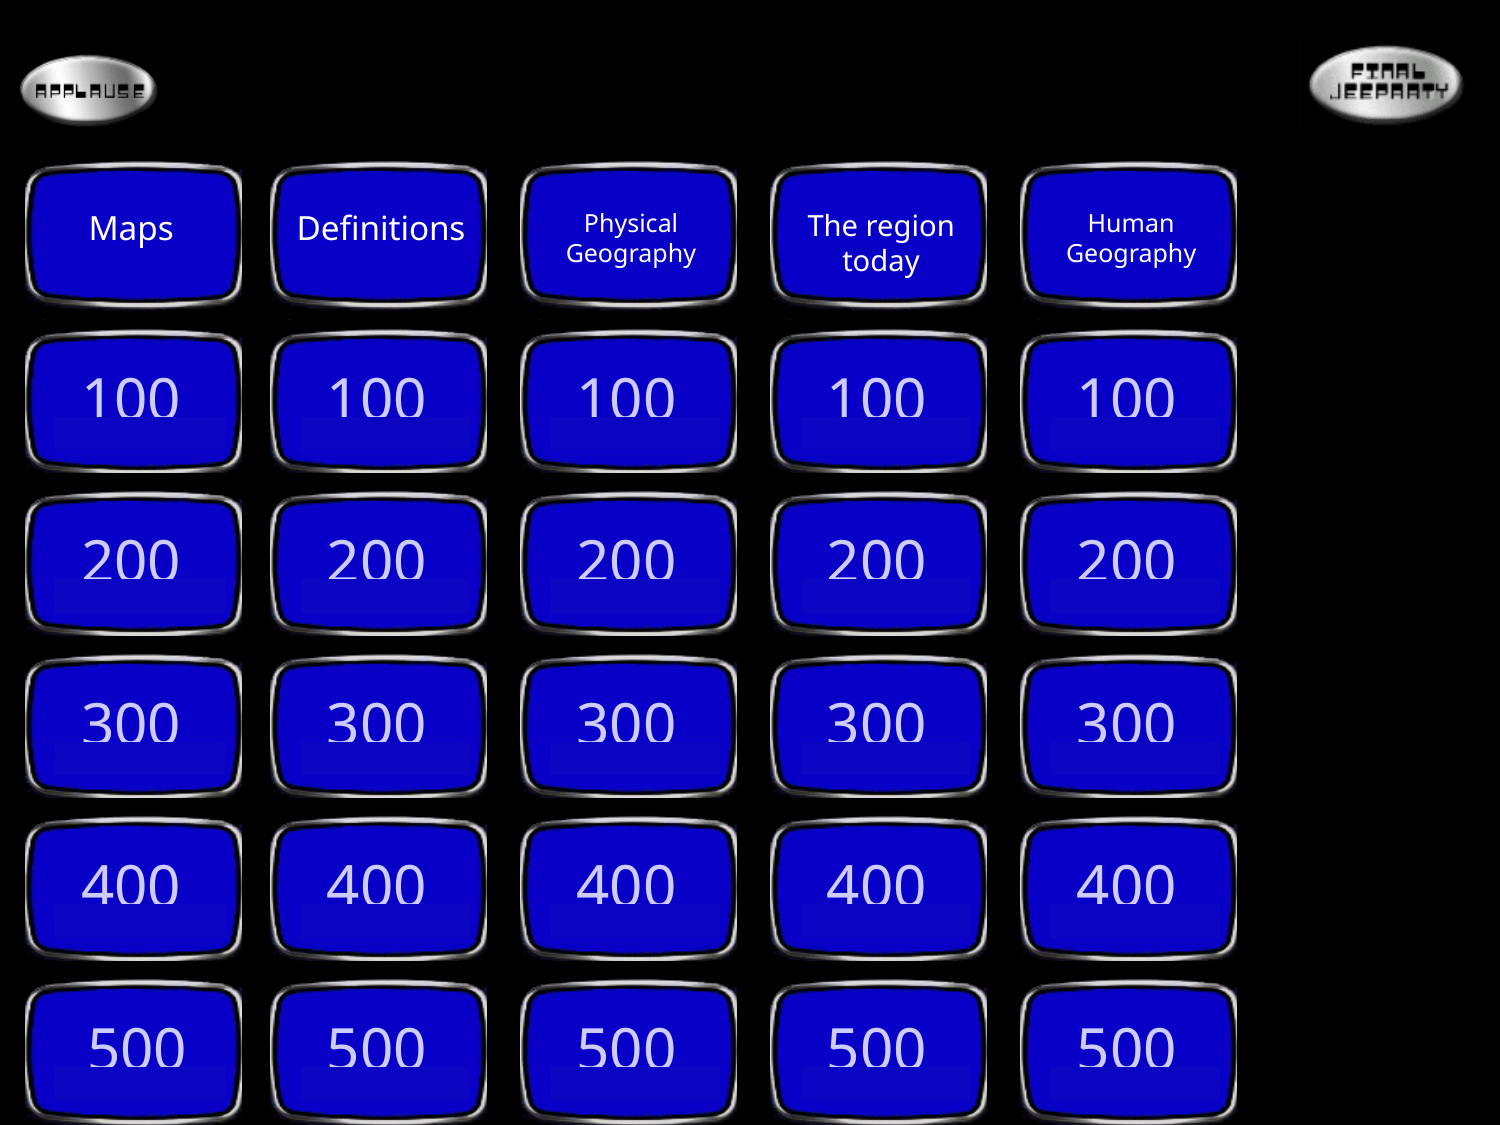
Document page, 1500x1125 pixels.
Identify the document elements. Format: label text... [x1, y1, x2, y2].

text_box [1299, 37, 1466, 127]
picture [269, 149, 488, 1125]
text_box Maps [12, 199, 19, 255]
picture [1019, 149, 1238, 1125]
text_box Maps [246, 199, 250, 255]
text_box Physical Geography [741, 199, 750, 275]
text_box The region today [991, 199, 1000, 285]
text_box Human Geography [1241, 199, 1250, 275]
picture [520, 149, 738, 1125]
picture [769, 149, 988, 1125]
picture [24, 149, 243, 1125]
text_box Definitions [491, 199, 500, 255]
picture [12, 47, 163, 138]
